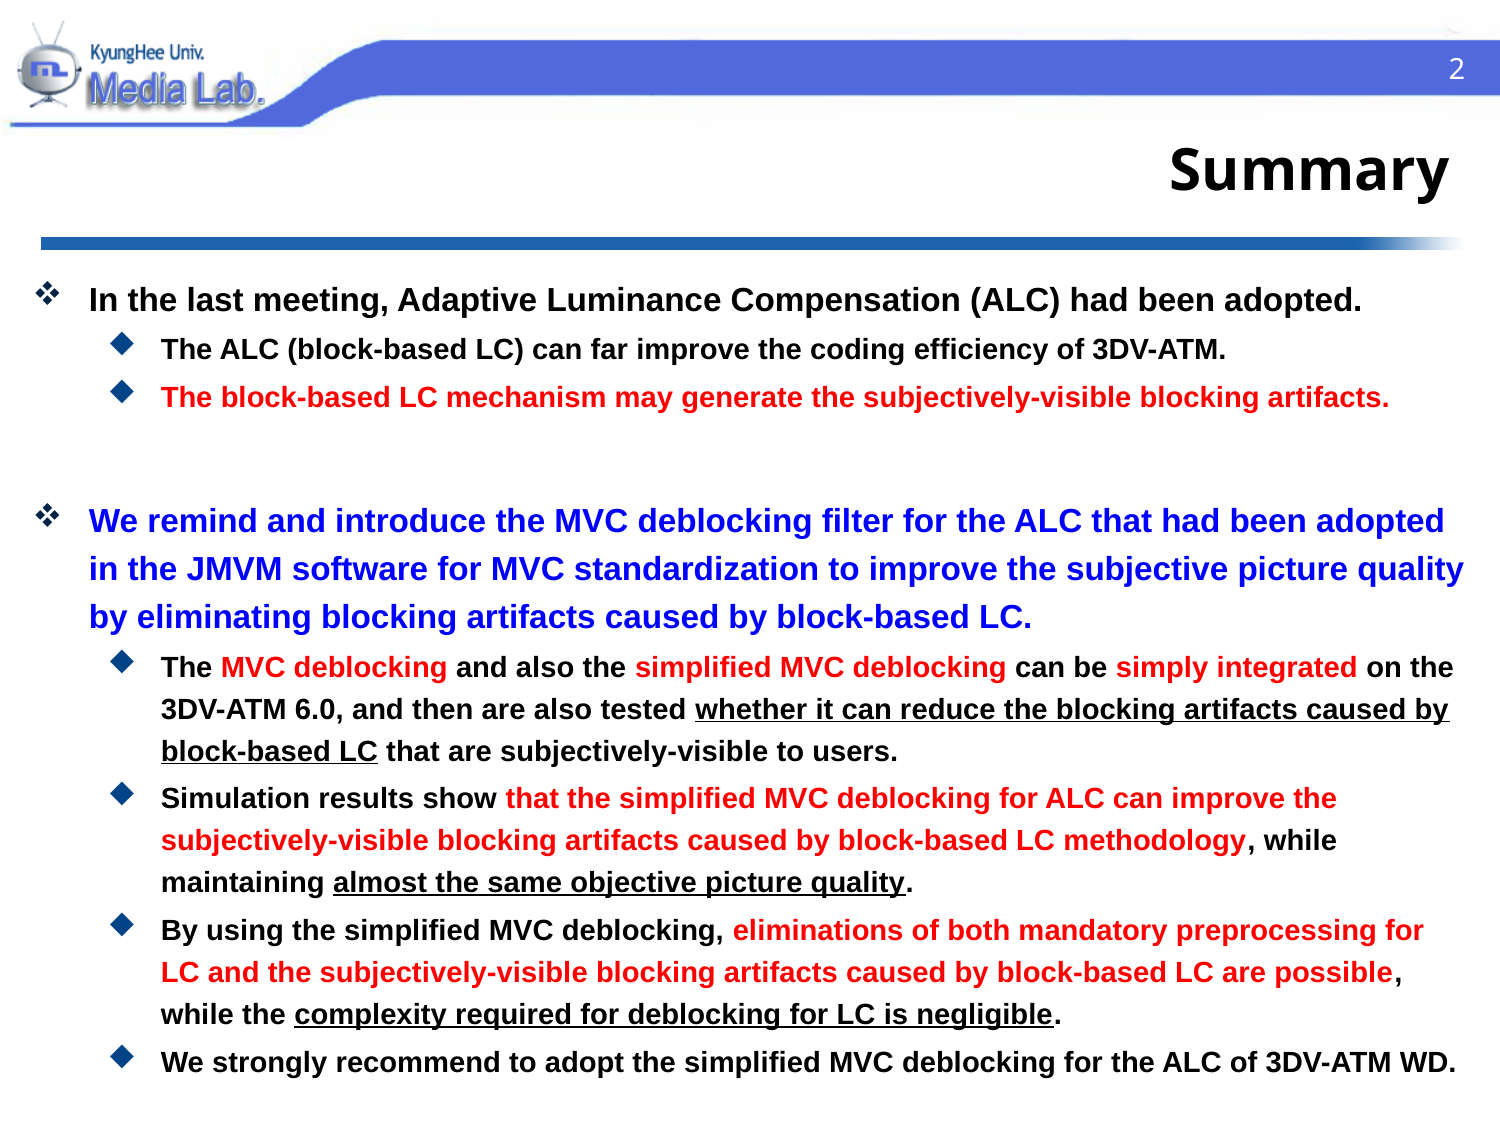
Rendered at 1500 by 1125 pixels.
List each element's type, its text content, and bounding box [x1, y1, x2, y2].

list In the last meeting, Adaptive Luminance Compensation (ALC) had been adopted. The ALC (block-based LC) can far improve the coding efficiency of 3DV-ATM. The block-based LC mechanism may generate the subjectively-visible blocking artifacts. We remind and introduce the MVC deblocking filter for the ALC that had been adopted in the JMVM software for MVC standardization to improve the subjective picture quality by eliminating blocking artifacts caused by block-based LC. The MVC deblocking and also the simplified MVC deblocking can be simply integrated on the 3DV-ATM 6.0, and then are also tested whether it can reduce the blocking artifacts caused by block-based LC that are subjectively-visible to users. Simulation results show that the simplified MVC deblocking for ALC can improve the subjectively-visible blocking artifacts caused by block-based LC methodology, while maintaining almost the same objective picture quality. By using the simplified MVC deblocking, eliminations of both mandatory preprocessing for LC and the subjectively-visible blocking artifacts caused by block-based LC are possible, while the complexity required for deblocking for LC is negligible. We strongly recommend to adopt the simplified MVC deblocking for the ALC of 3DV-ATM WD. [17, 262, 1483, 1107]
picture [0, 0, 1500, 138]
slide_number 2 [1403, 42, 1481, 93]
picture [41, 237, 1500, 250]
title Summary [312, 101, 1465, 233]
